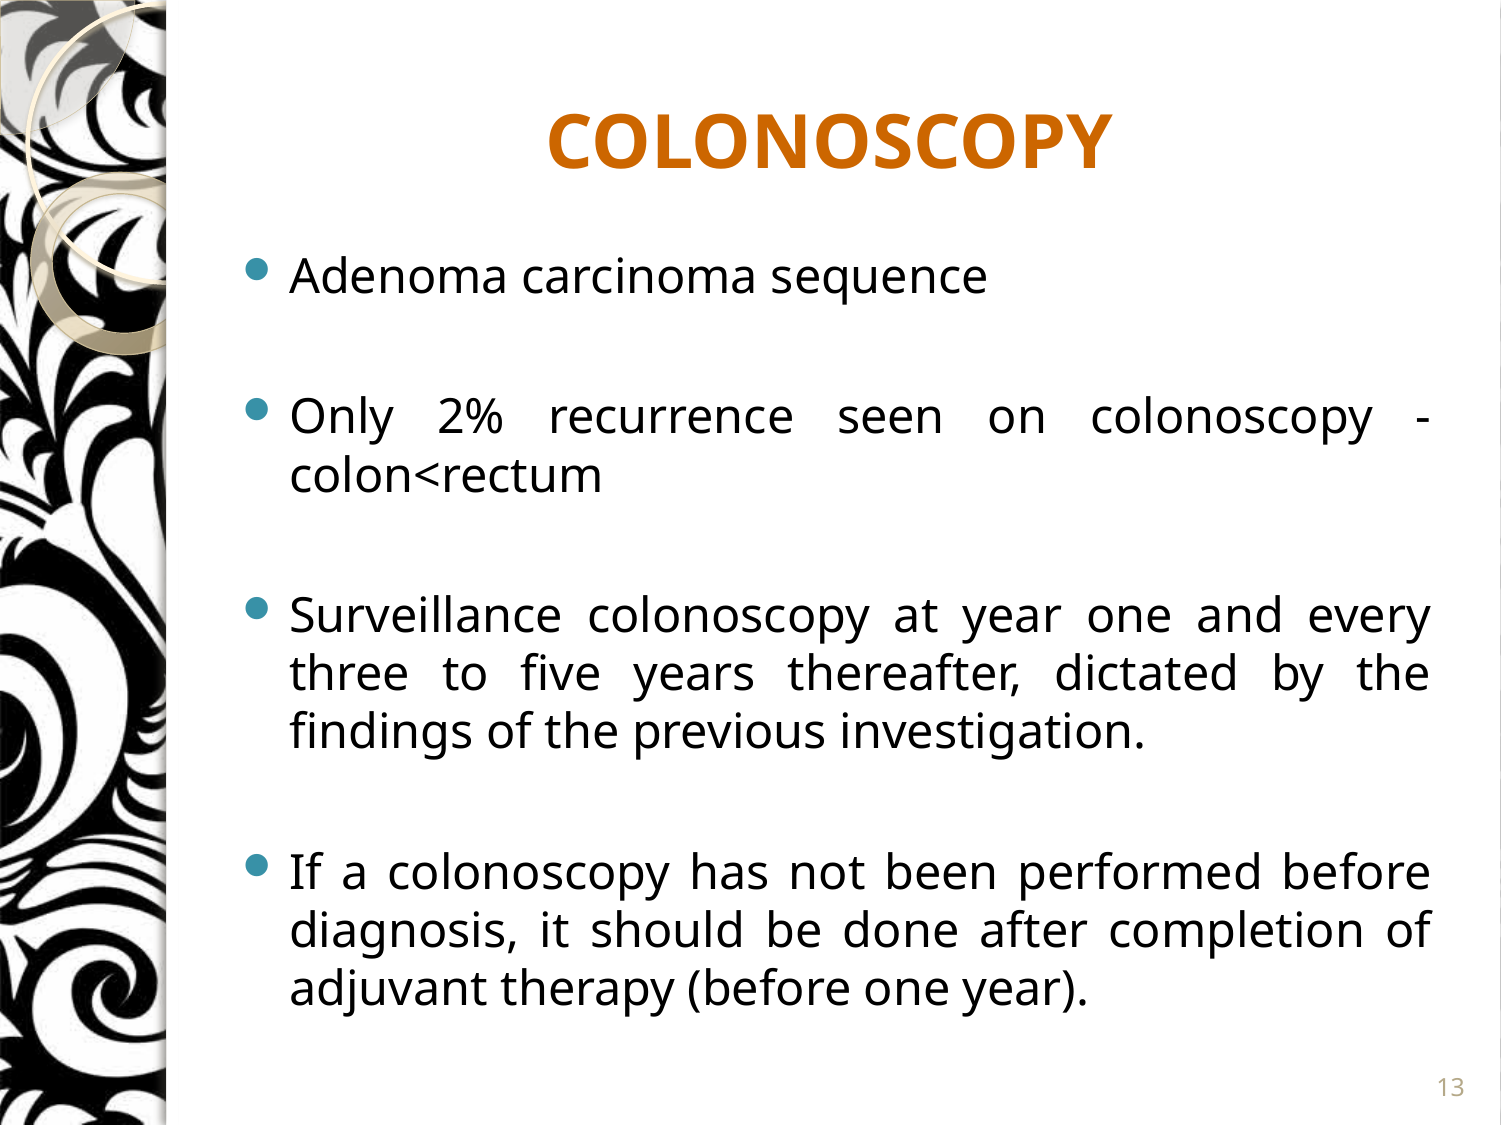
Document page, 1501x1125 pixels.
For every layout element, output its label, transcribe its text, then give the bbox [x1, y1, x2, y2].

picture [32, 13, 160, 207]
picture [62, 195, 160, 280]
title COLONOSCOPY [214, 45, 1445, 233]
list Adenoma carcinoma sequence Only 2% recurrence seen on colonoscopy - colon<rectum Surveillance colonoscopy at year one and every three to five years thereafter, dictated by the findings of the previous investigation. If a colonoscopy has not been performed before diagnosis, it should be done after completion of adjuvant therapy (before one year). [216, 237, 1447, 1025]
slide_number 13 [1413, 1034, 1489, 1113]
picture [136, 0, 164, 4]
picture [0, 134, 166, 1125]
picture [53, 241, 160, 332]
